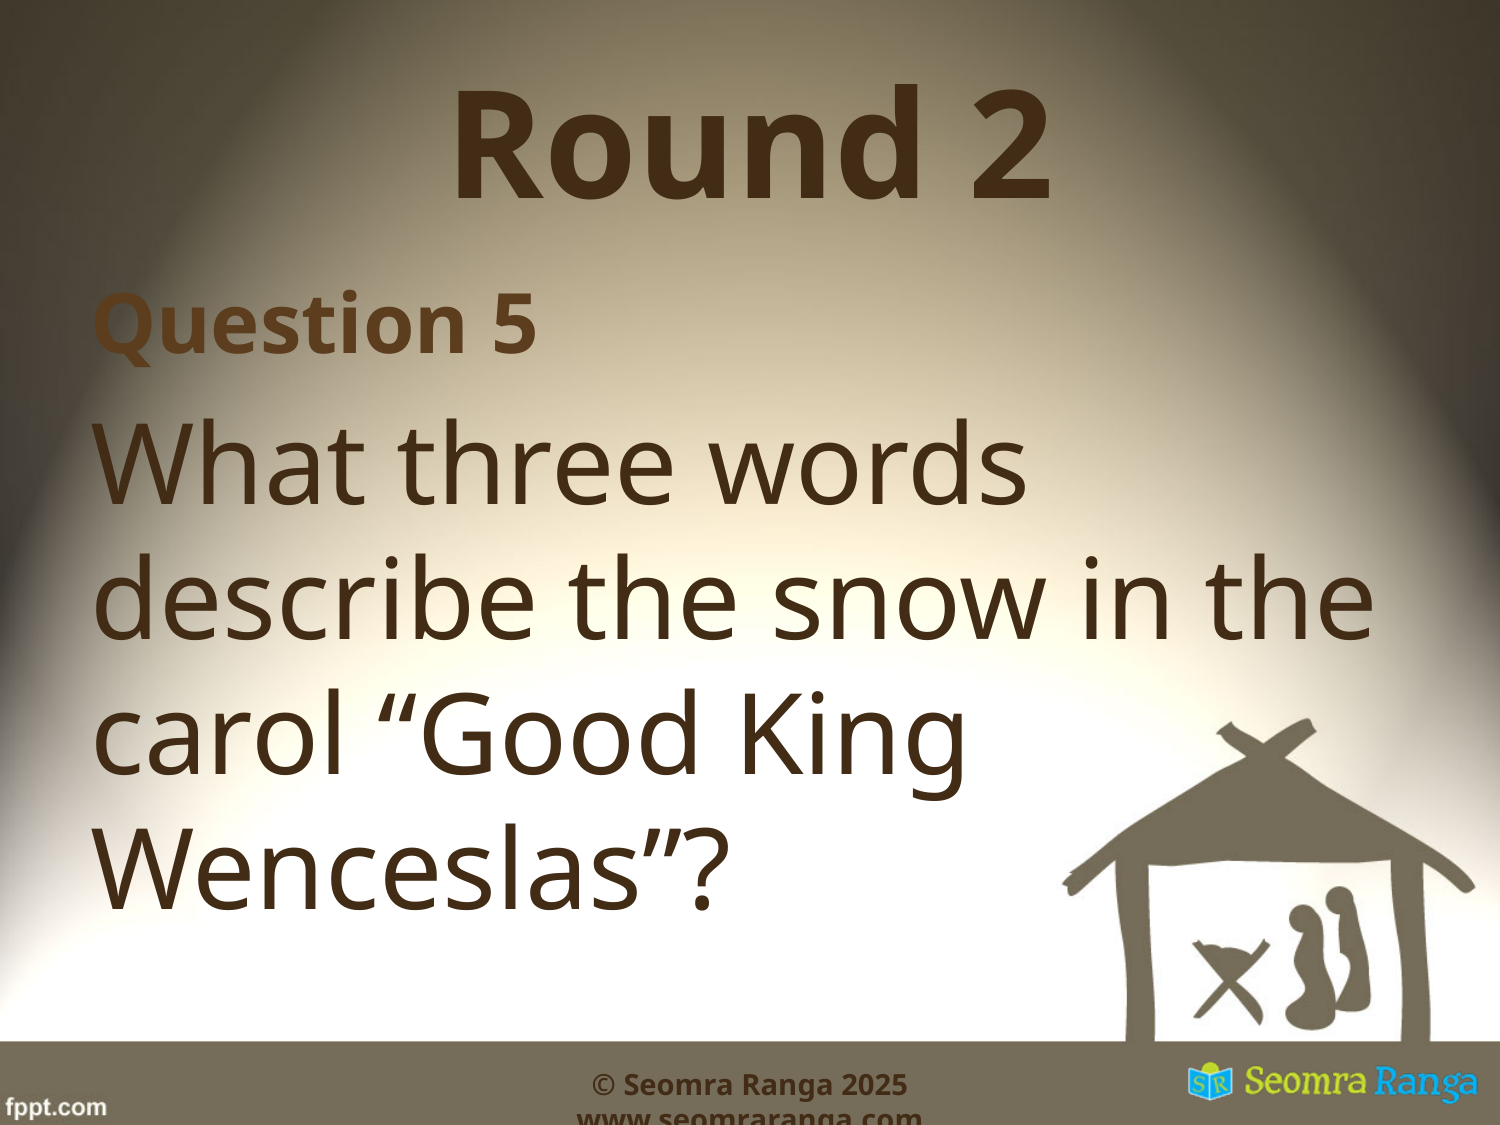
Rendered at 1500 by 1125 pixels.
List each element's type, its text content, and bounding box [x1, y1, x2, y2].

picture [0, 0, 1500, 1125]
text_box © Seomra Ranga 2025 www.seomraranga.com [401, 1058, 1099, 1125]
list Question 5 What three words describe the snow in the carol “Good King Wenceslas”? [75, 262, 1425, 1005]
title Round 2 [75, 45, 1425, 233]
